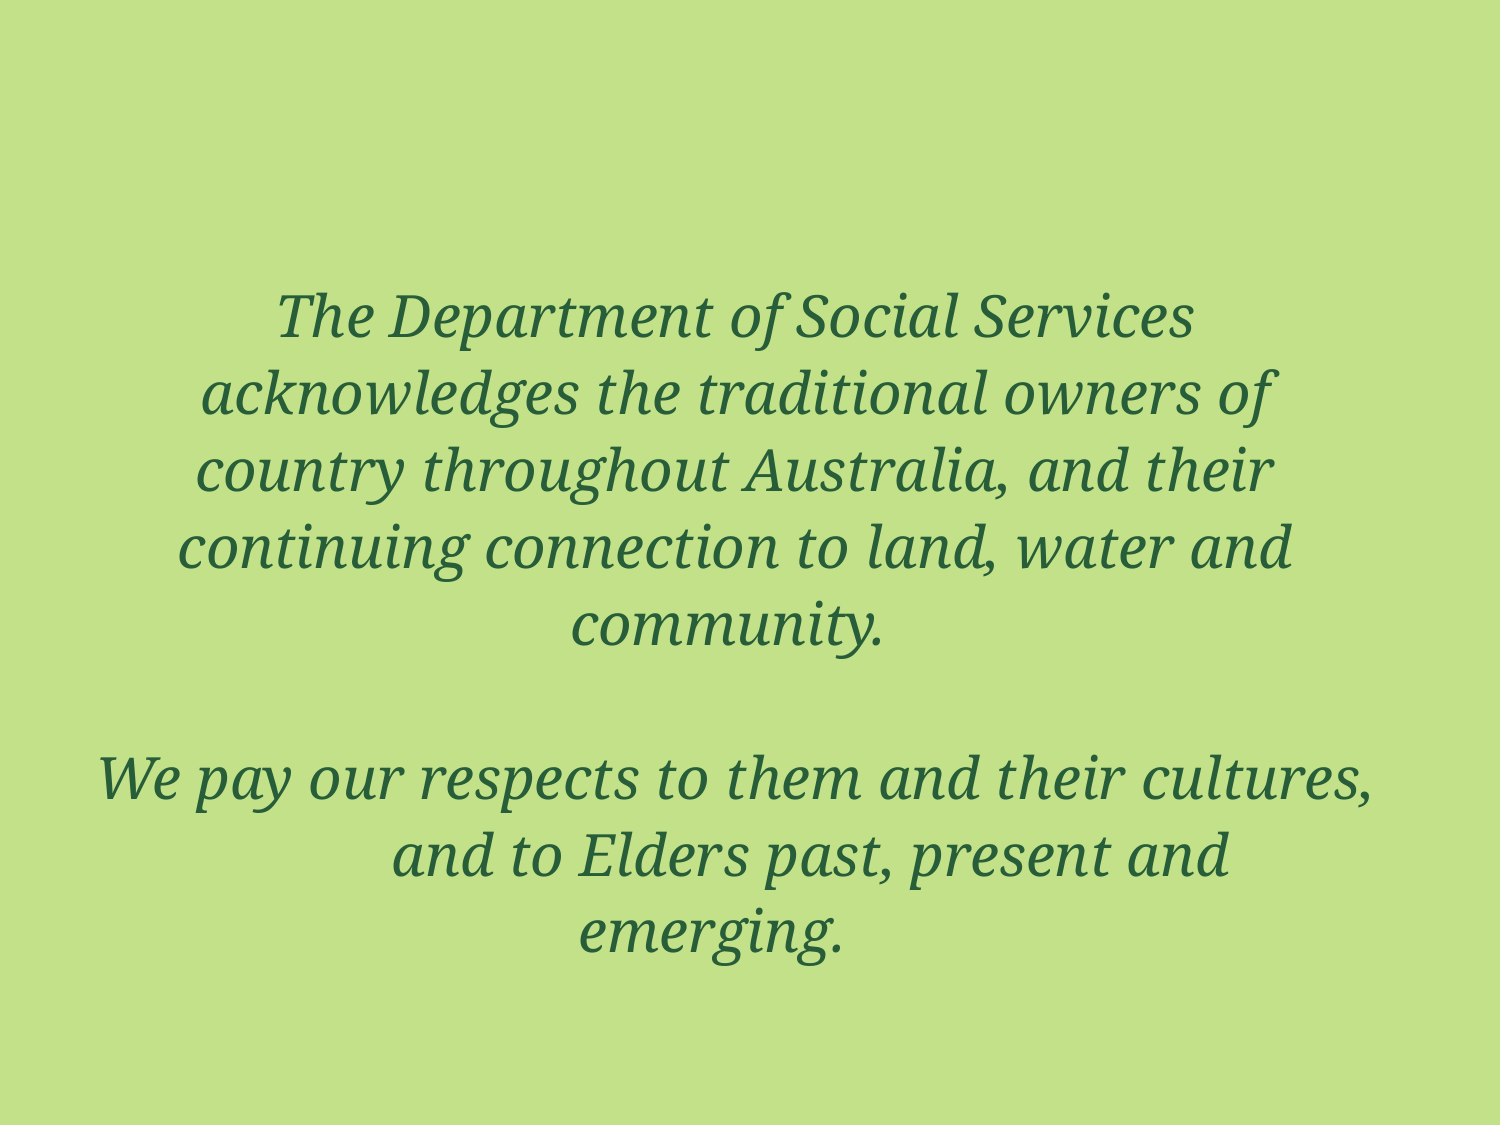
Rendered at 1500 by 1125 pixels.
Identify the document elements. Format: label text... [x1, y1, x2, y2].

title The Department of Social Services acknowledges the traditional owners of country throughout Australia, and their continuing connection to land, water and community. We pay our respects to them and their cultures, and to Elders past, present and emerging. [94, 117, 1377, 1012]
